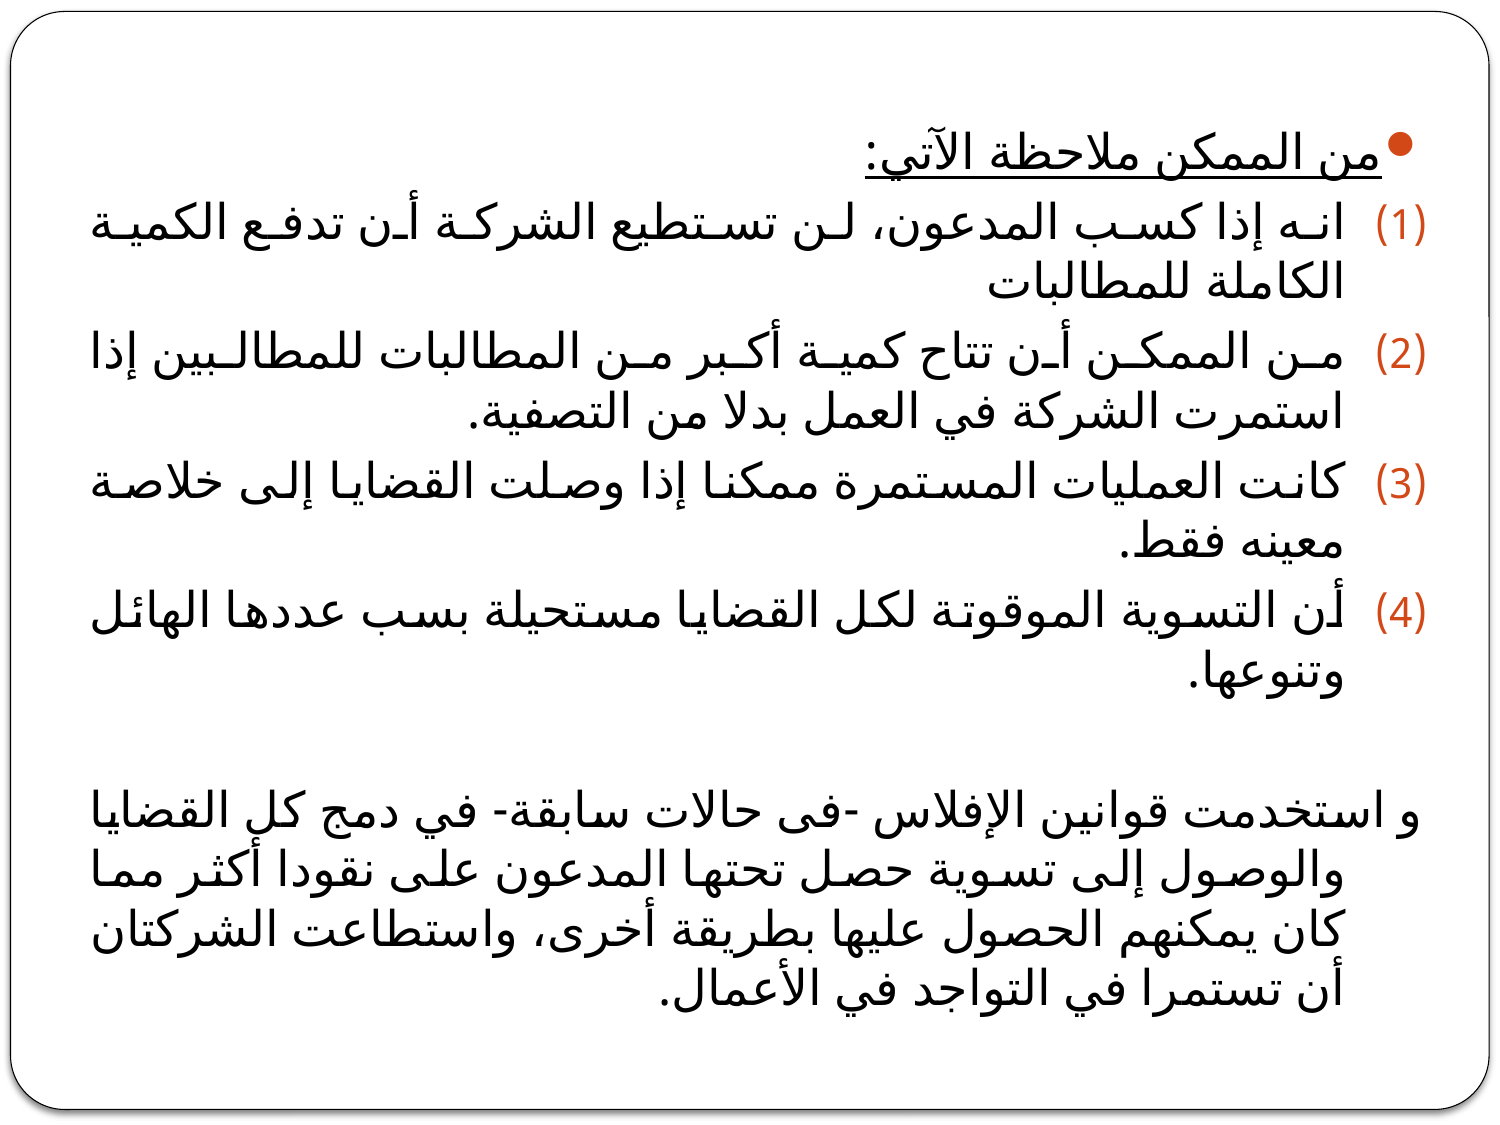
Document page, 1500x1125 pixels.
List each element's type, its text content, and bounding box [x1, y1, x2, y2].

list من الممكن ملاحظة الآتي: انه إذا كسب المدعون، لن تستطيع الشركة أن تدفع الكمية الكاملة للمطالبات من الممكن أن تتاح كمية أكبر من المطالبات للمطالبين إذا استمرت الشركة في العمل بدلا من التصفية. كانت العمليات المستمرة ممكنا إذا وصلت القضايا إلى خلاصة معينه فقط. أن التسوية الموقوتة لكل القضايا مستحيلة بسب عددها الهائل وتنوعها. و استخدمت قوانين الإفلاس -فى حالات سابقة- في دمج كل القضايا والوصول إلى تسوية حصل تحتها المدعون على نقودا أكثر مما كان يمكنهم الحصول عليها بطريقة أخرى، واستطاعت الشركتان أن تستمرا في التواجد في الأعمال. [75, 112, 1438, 1025]
